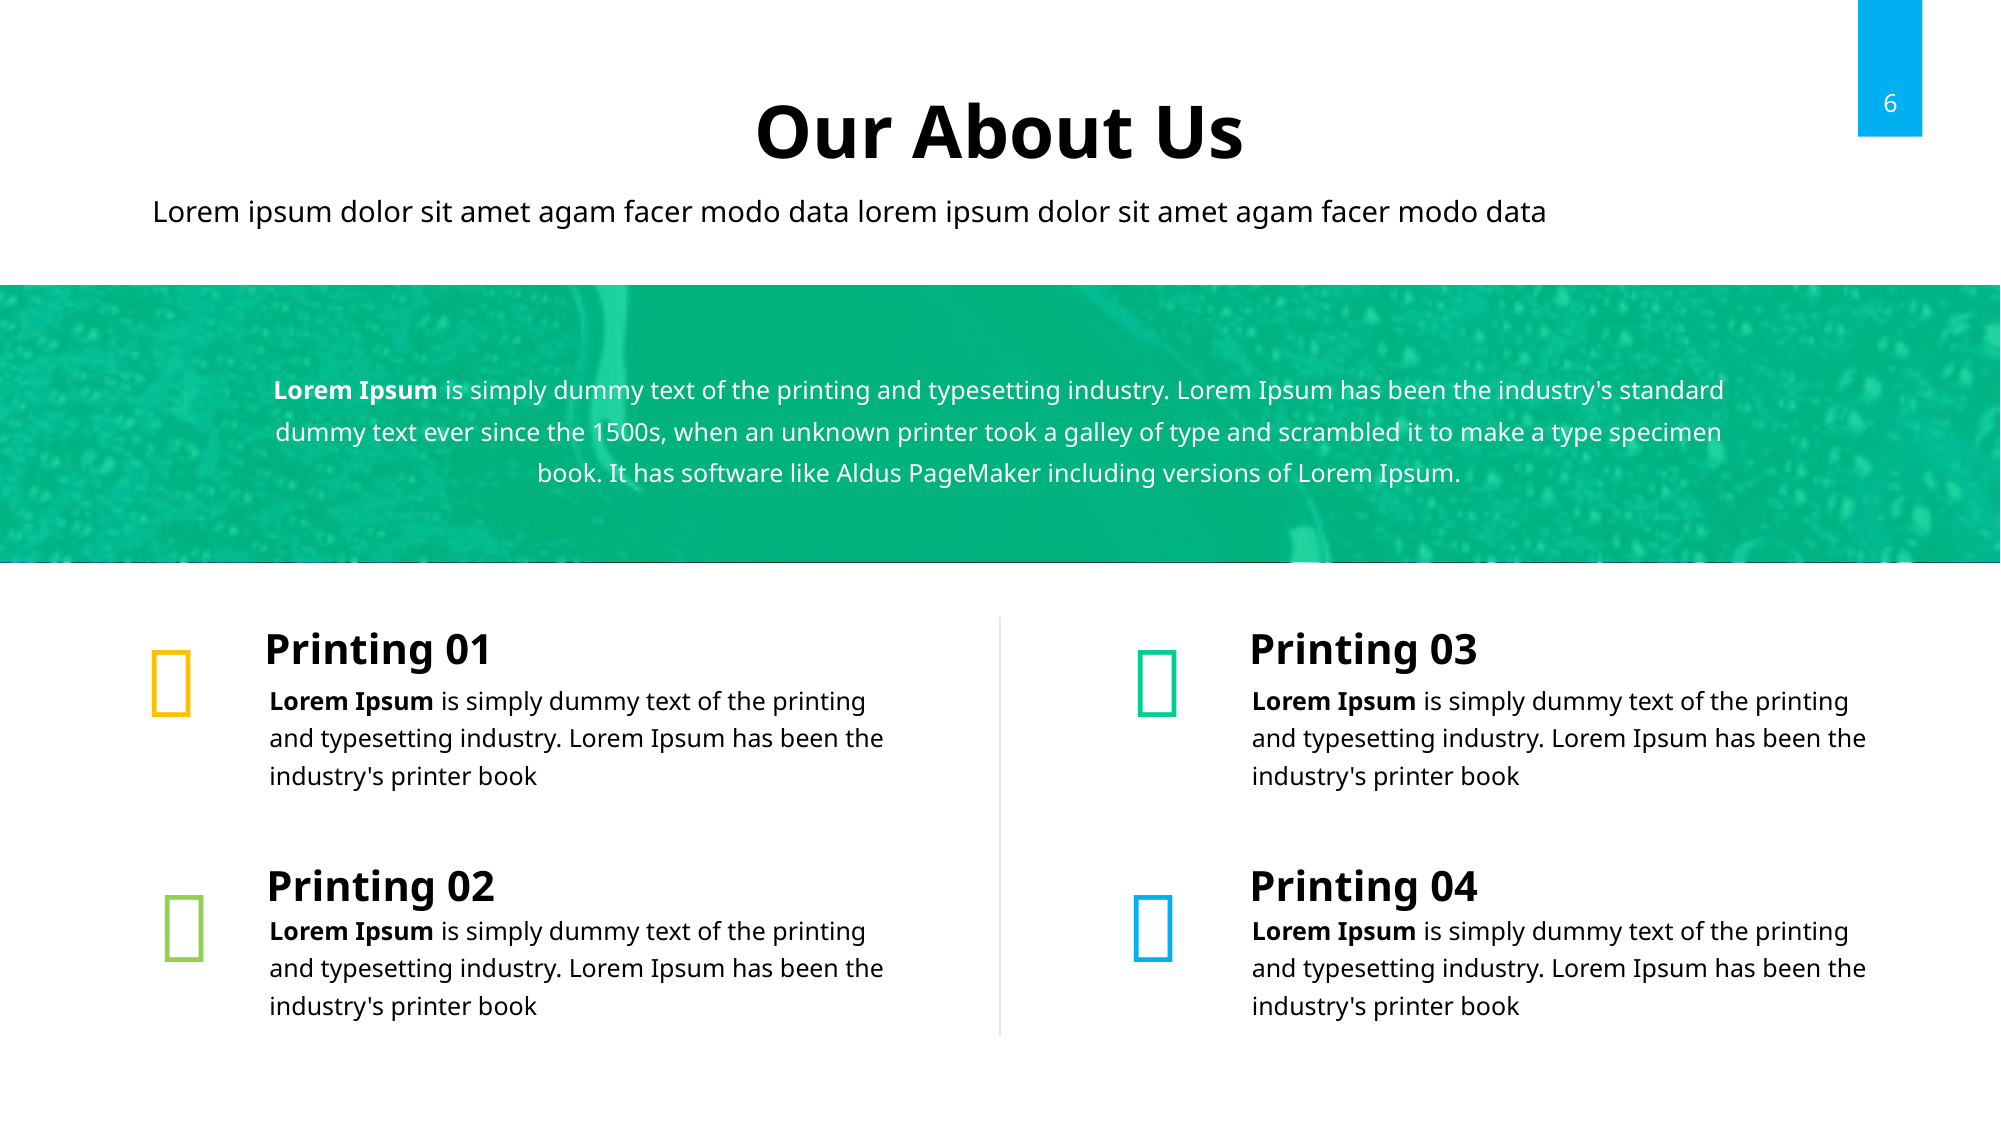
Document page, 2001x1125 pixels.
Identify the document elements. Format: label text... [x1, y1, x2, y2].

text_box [1090, 615, 1892, 1026]
picture [0, 285, 2000, 563]
subtitle Lorem ipsum dolor sit amet agam facer modo data lorem ipsum dolor sit amet agam facer modo data [137, 186, 1863, 227]
title Our About Us [137, 78, 1863, 186]
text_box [108, 615, 910, 1026]
slide_number 6 [1863, 78, 1927, 130]
